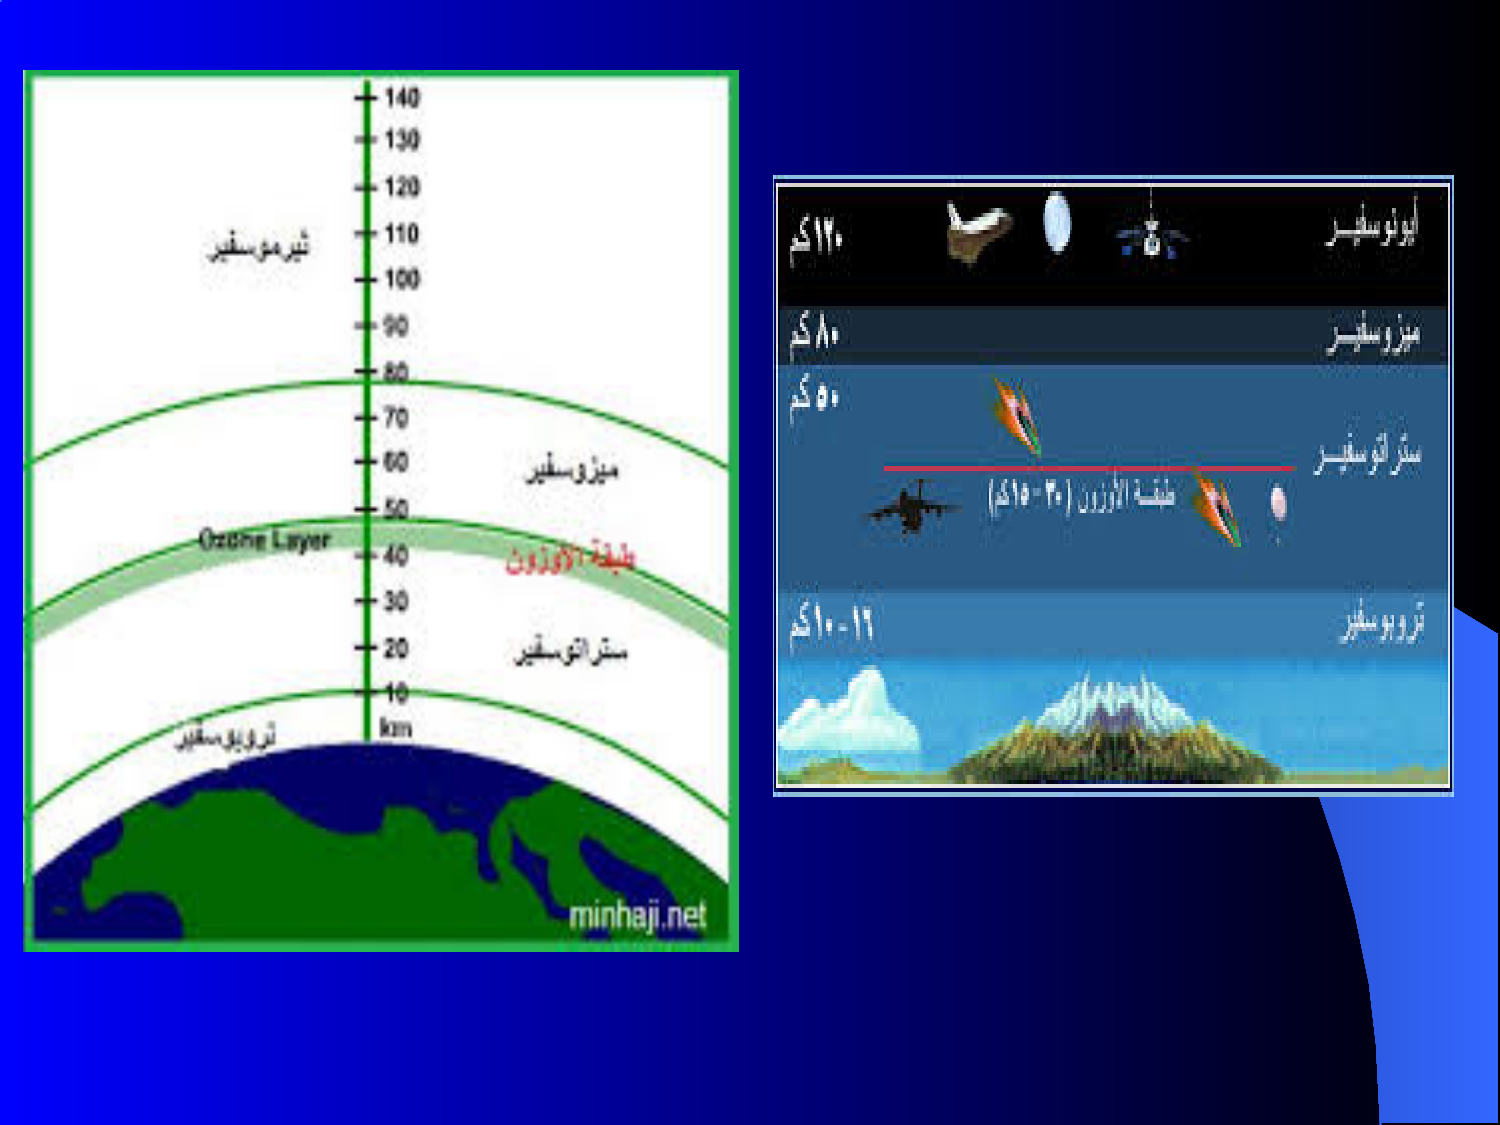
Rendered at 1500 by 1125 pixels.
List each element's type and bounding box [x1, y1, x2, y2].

picture [773, 175, 1454, 798]
picture [23, 70, 739, 952]
